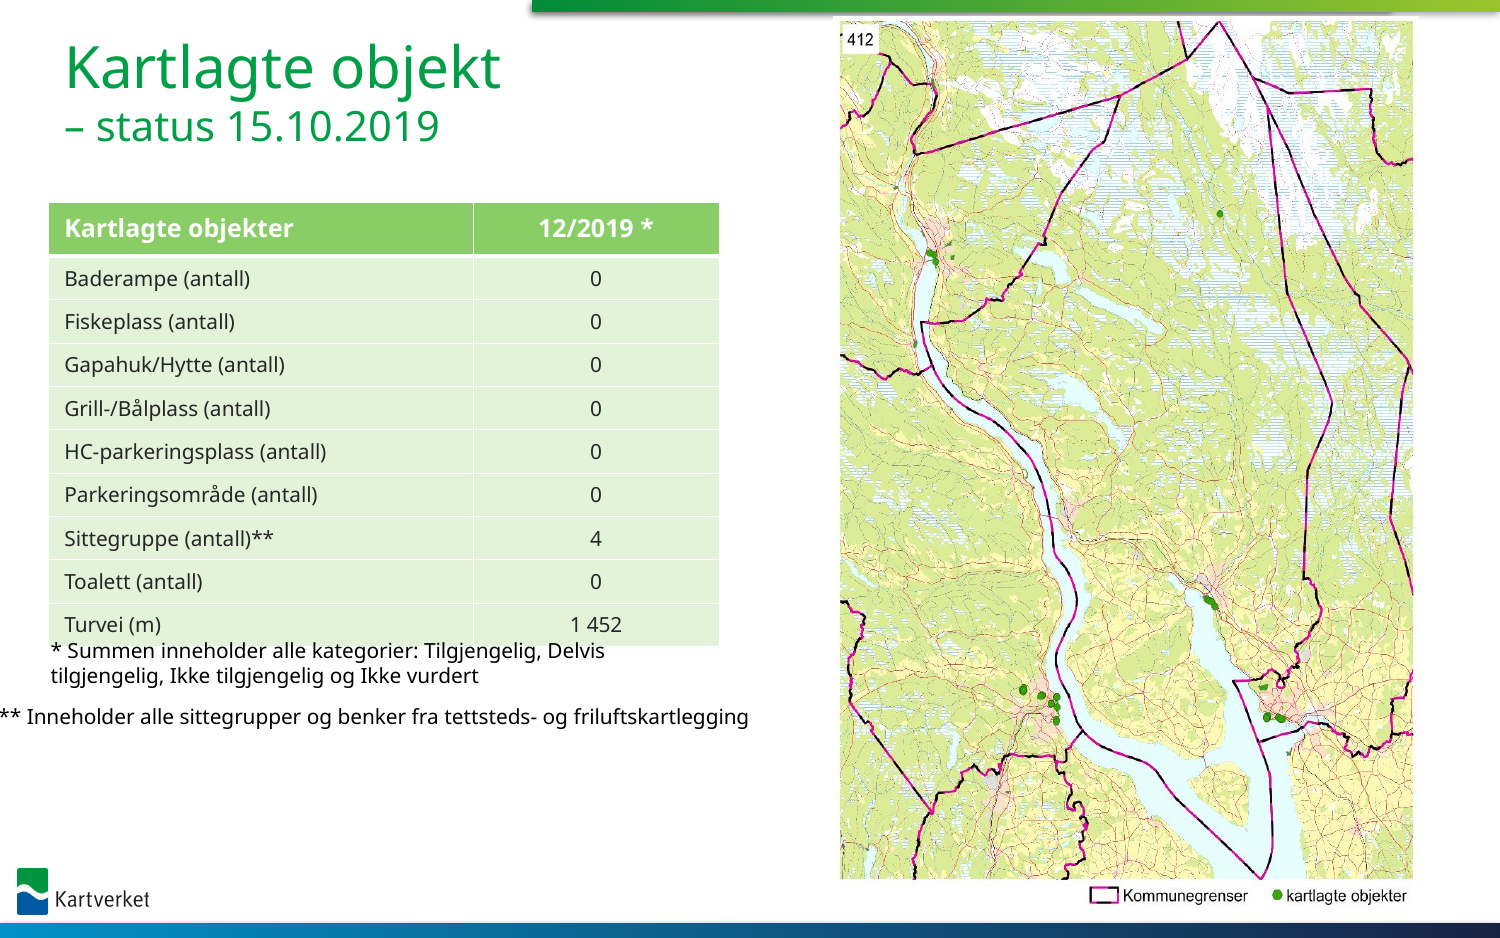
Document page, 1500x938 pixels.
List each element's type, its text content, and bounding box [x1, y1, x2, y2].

table_cell 4 [474, 517, 719, 559]
table_cell Fiskeplass (antall) [49, 300, 473, 343]
text_box ** Inneholder alle sittegrupper og benker fra tettsteds- og friluftskartlegging [0, 696, 765, 736]
table_cell 0 [474, 300, 719, 343]
table_cell Toalett (antall) [49, 560, 473, 603]
table_cell Sittegruppe (antall)** [49, 517, 473, 559]
text_box Kartlagte objekt – status 15.10.2019 [1424, 26, 1431, 158]
table_cell Turvei (m) [49, 604, 473, 630]
table_cell 0 [474, 430, 719, 473]
table_cell 0 [474, 474, 719, 516]
table_header 12/2019 * [474, 203, 719, 254]
picture [833, 16, 1419, 913]
table_cell 1 452 [474, 604, 719, 630]
text_box Kartlagte objekt – status 15.10.2019 [49, 26, 828, 158]
table_cell 0 [474, 344, 719, 386]
text_box * Summen inneholder alle kategorier: Tilgjengelig, Delvis tilgjengelig, Ikke tilgjengelig og Ikke vurdert [35, 630, 721, 696]
table_cell Grill-/Bålplass (antall) [49, 387, 473, 429]
table_cell Baderampe (antall) [49, 258, 473, 299]
table_cell 0 [474, 258, 719, 299]
table_header Kartlagte objekter [49, 203, 473, 254]
table_cell 0 [474, 387, 719, 429]
table_cell 0 [474, 560, 719, 603]
table_cell HC-parkeringsplass (antall) [49, 430, 473, 473]
table_cell Parkeringsområde (antall) [49, 474, 473, 516]
table_cell Gapahuk/Hytte (antall) [49, 344, 473, 386]
